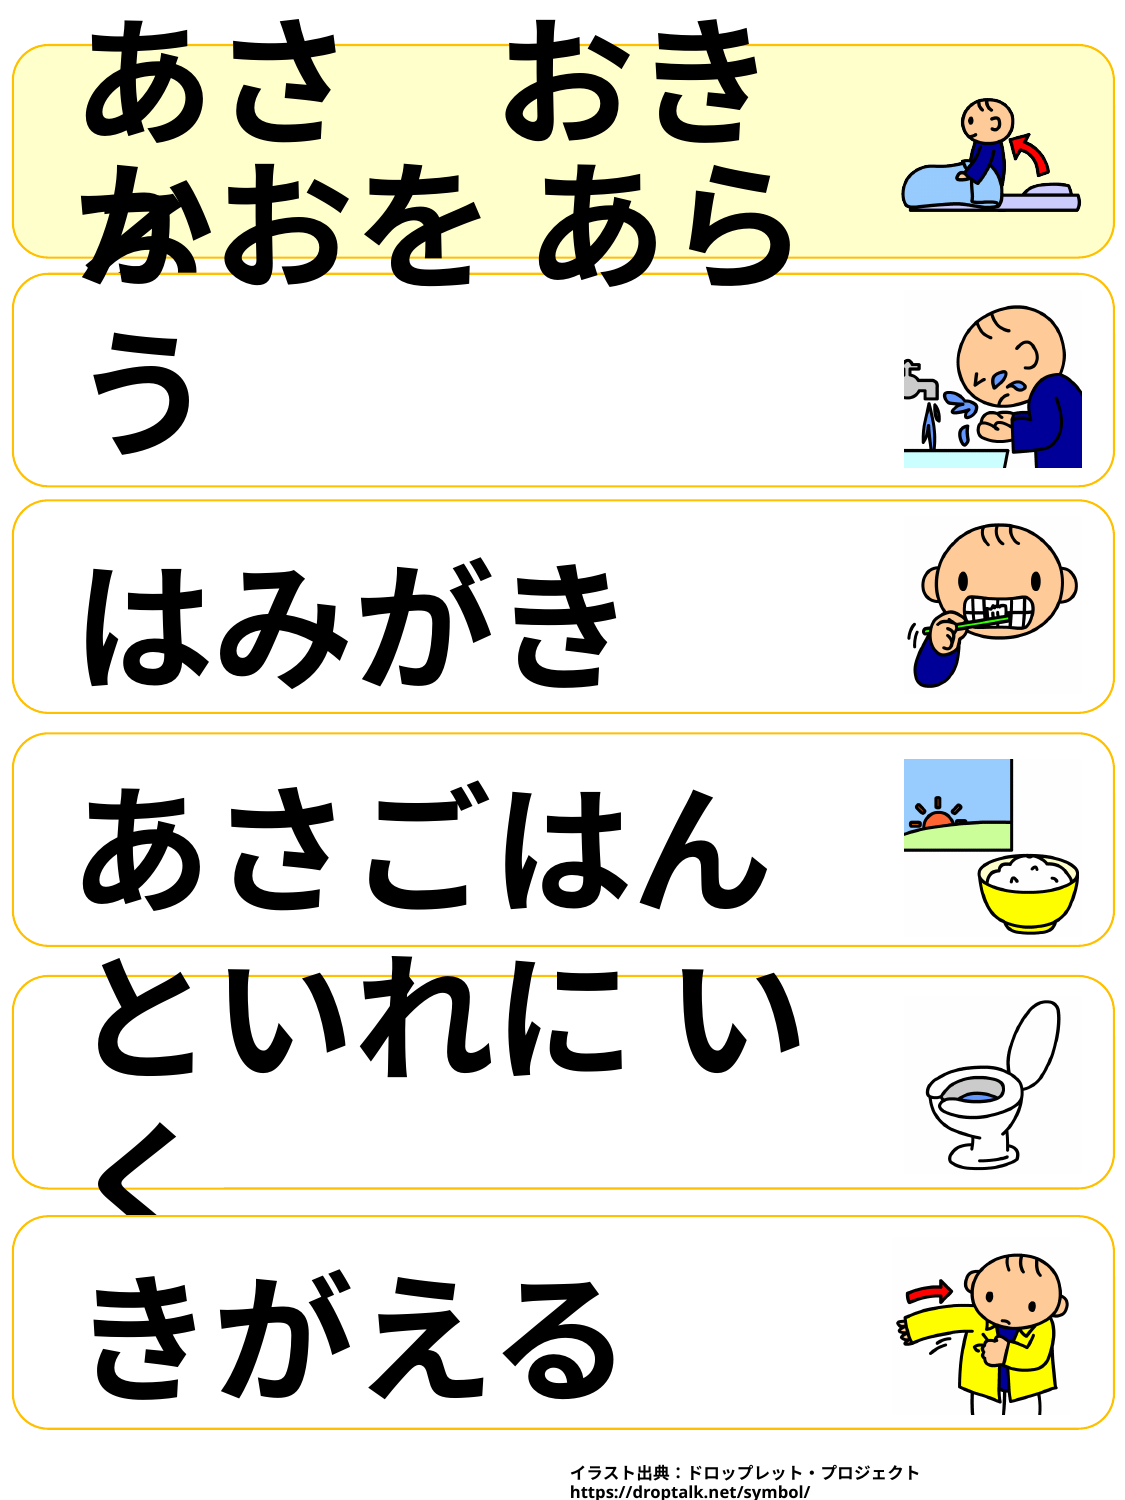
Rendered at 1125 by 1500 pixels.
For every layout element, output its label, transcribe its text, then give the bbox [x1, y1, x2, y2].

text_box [12, 733, 1114, 946]
picture [904, 290, 1082, 468]
text_box [857, 43, 1116, 259]
picture [904, 516, 1082, 694]
picture [904, 759, 1082, 937]
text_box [12, 1216, 1114, 1429]
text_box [12, 975, 1114, 1192]
picture [896, 61, 1085, 250]
text_box あさ おきる [58, 0, 857, 272]
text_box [12, 273, 1114, 487]
picture [904, 996, 1082, 1174]
picture [892, 1237, 1070, 1415]
text_box [11, 43, 58, 259]
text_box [12, 500, 1114, 716]
text_box イラスト出典：ドロップレット・プロジェクト https://droptalk.net/symbol/ [554, 1454, 1125, 1500]
